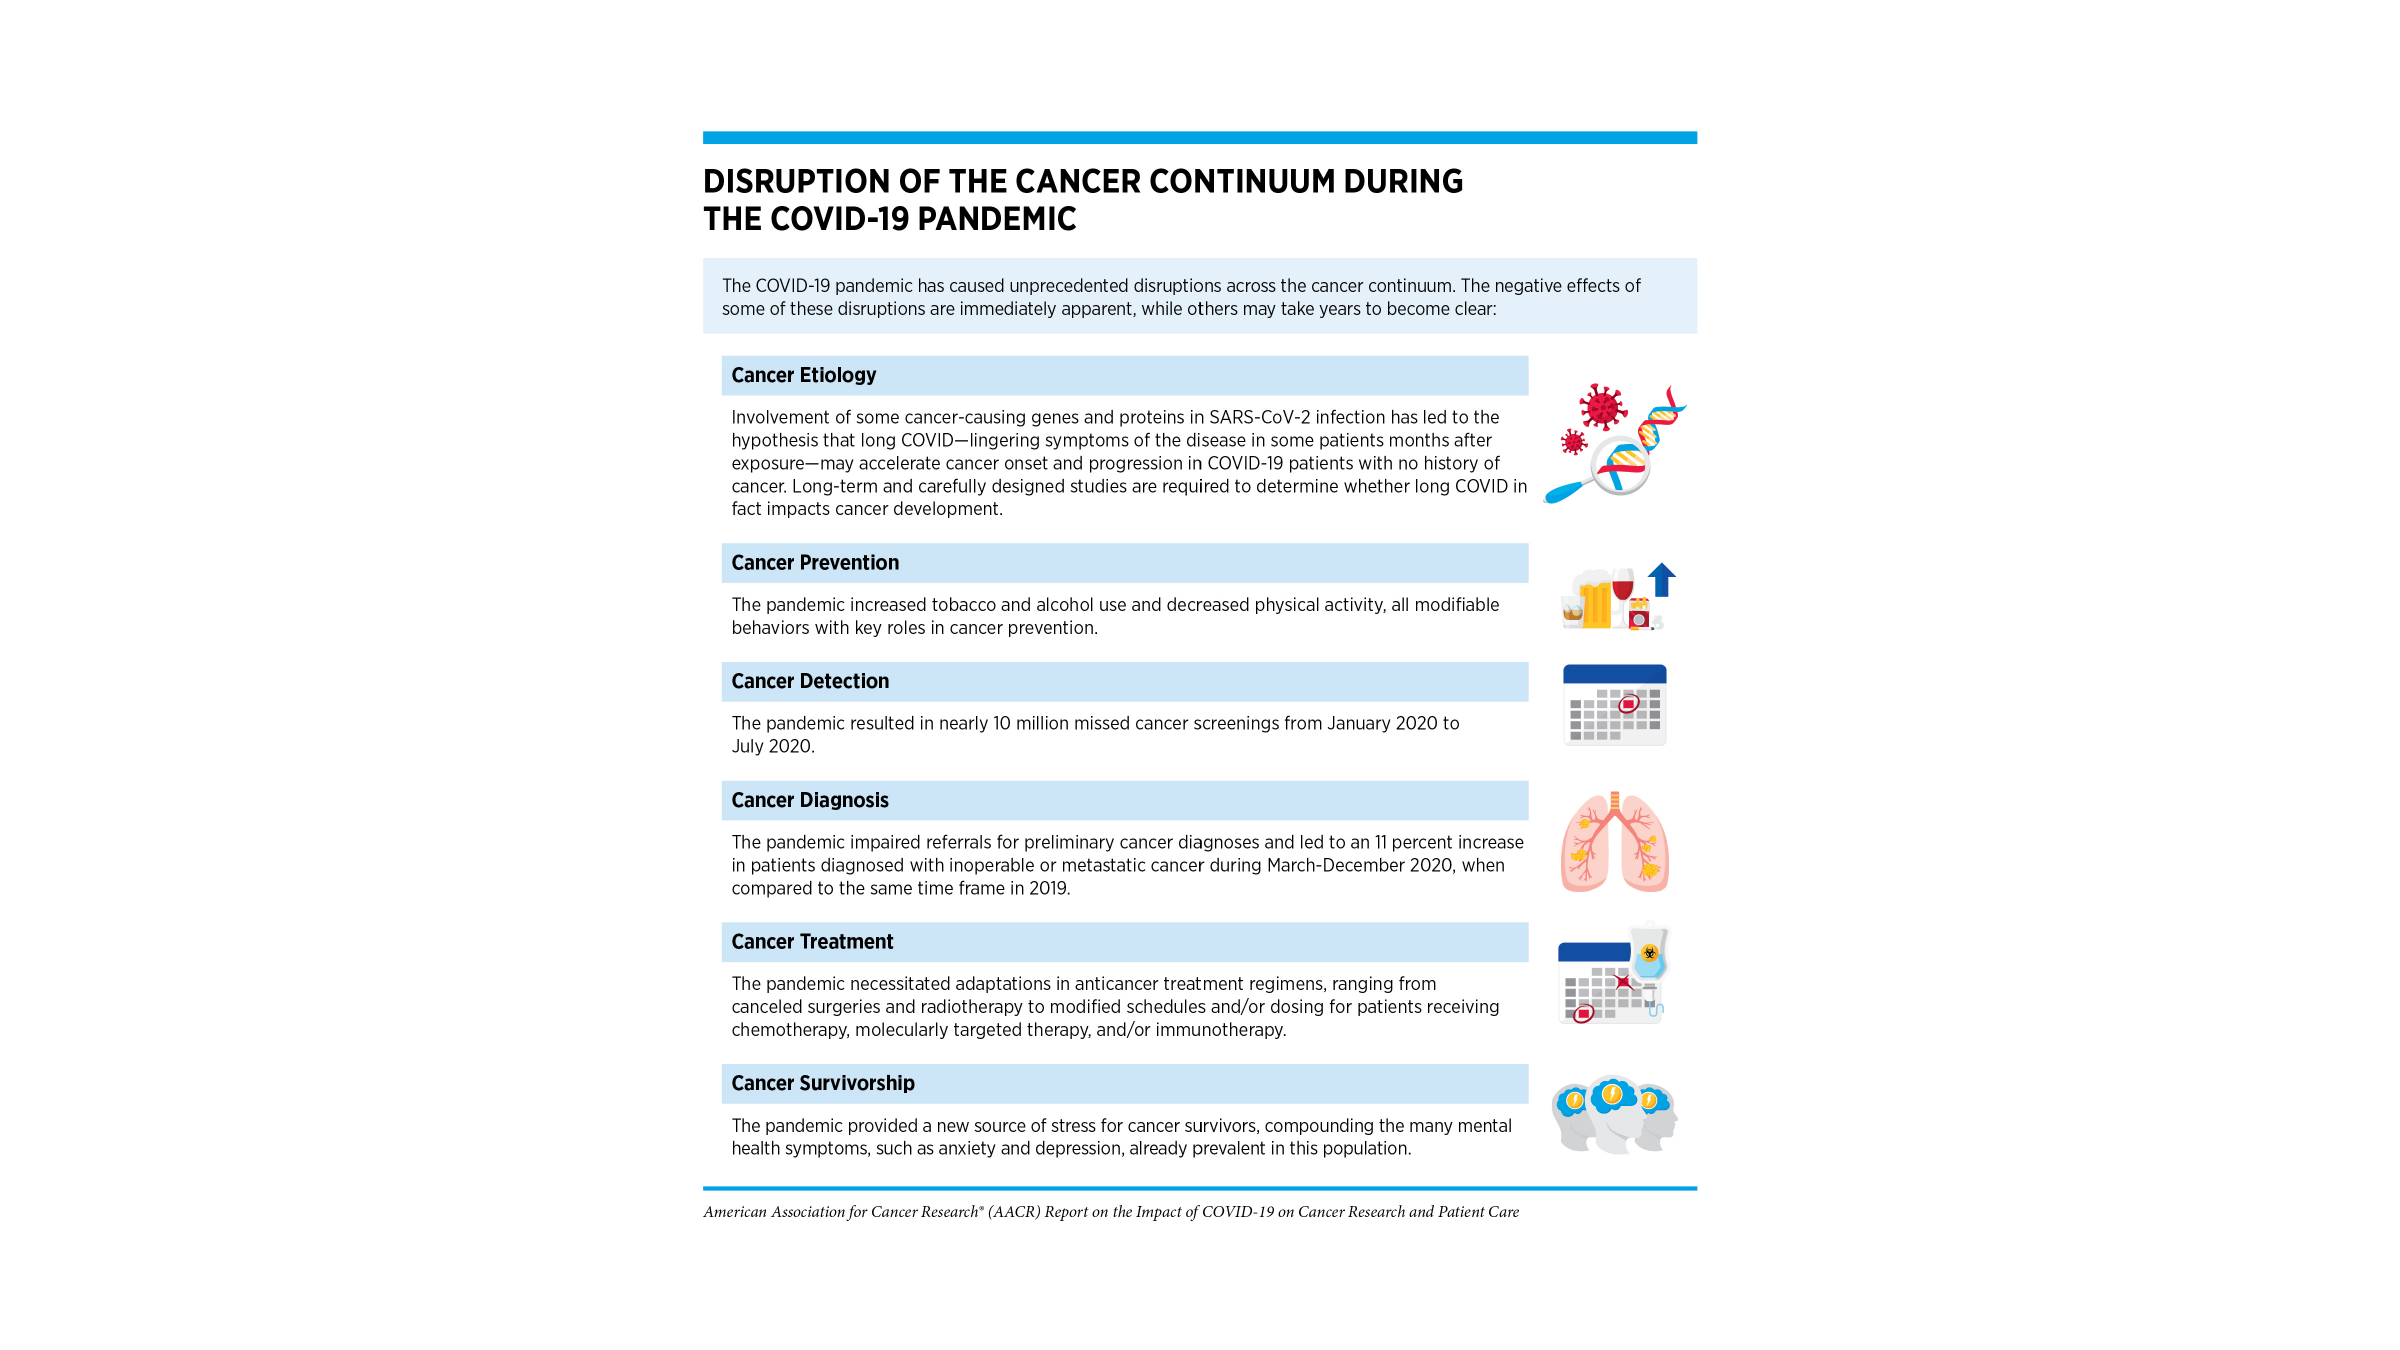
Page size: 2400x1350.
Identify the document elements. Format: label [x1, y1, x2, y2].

picture [687, 117, 1713, 1233]
